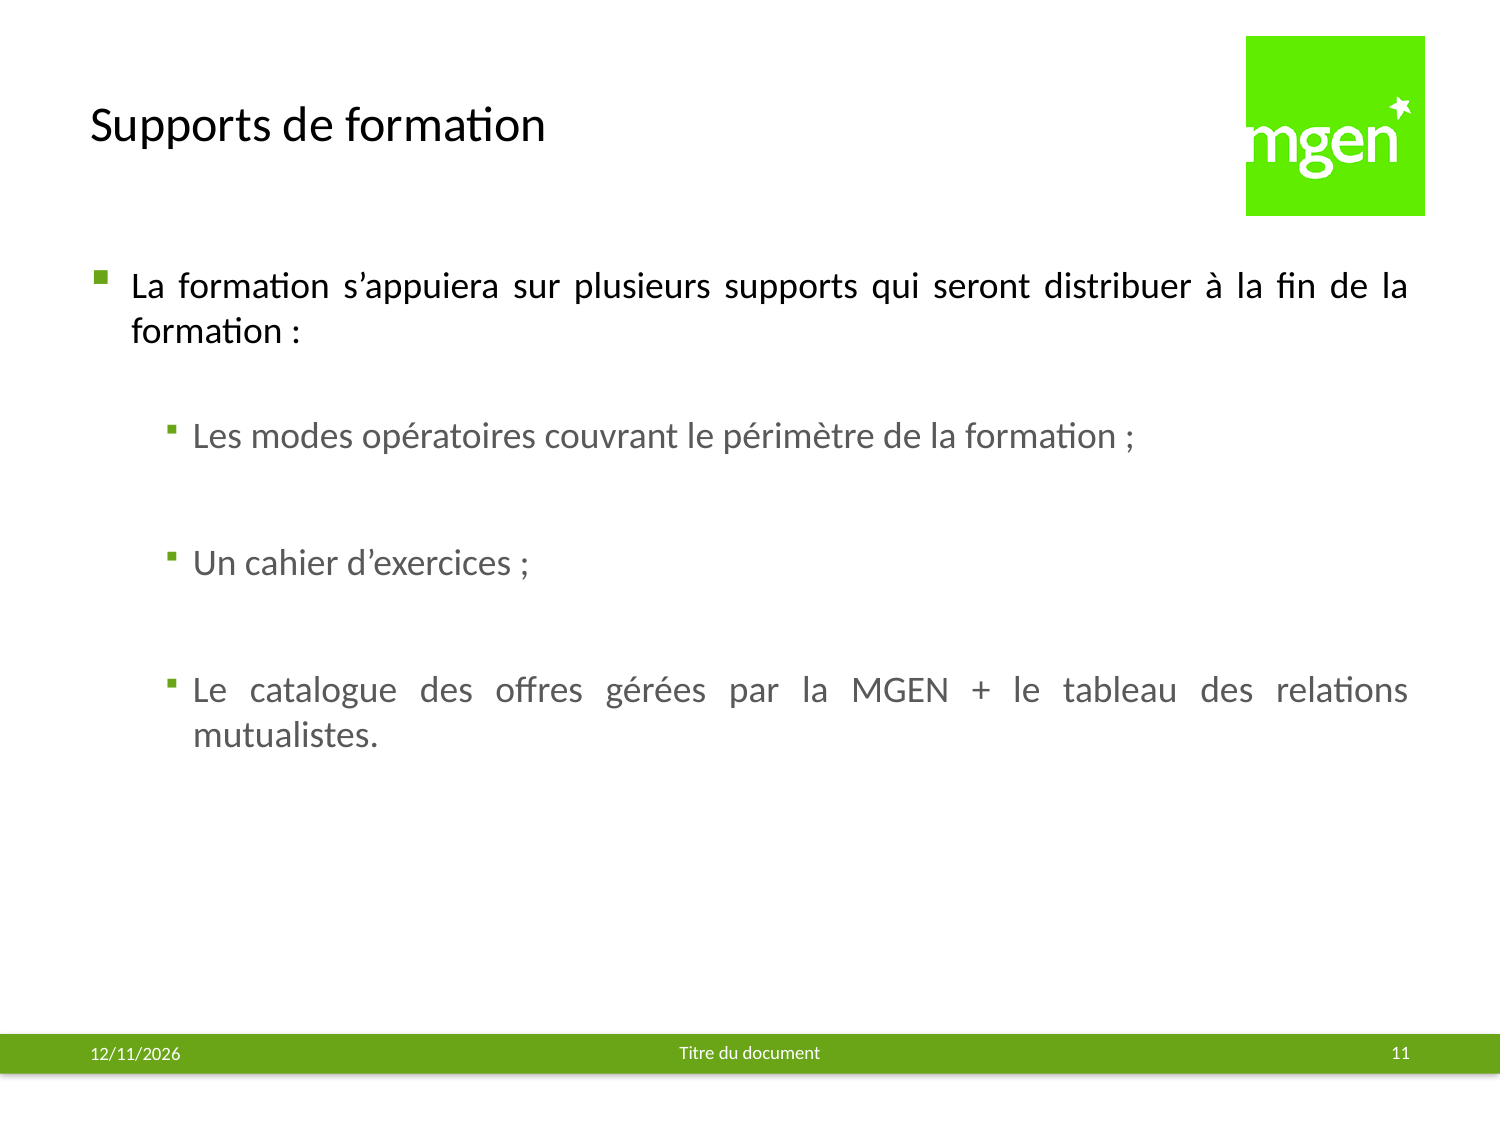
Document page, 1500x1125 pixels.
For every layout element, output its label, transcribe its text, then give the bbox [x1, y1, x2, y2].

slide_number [75, 1022, 425, 1083]
picture [1246, 36, 1425, 216]
footer Titre du document [512, 1022, 988, 1082]
list La formation s’appuiera sur plusieurs supports qui seront distribuer à la fin de la formation : Les modes opératoires couvrant le périmètre de la formation ; Un cahier d’exercices ; Le catalogue des offres gérées par la MGEN + le tableau des relations mutualistes. [74, 253, 1426, 984]
title Supports de formation [74, 73, 1247, 169]
slide_number 11 [1074, 1022, 1425, 1082]
